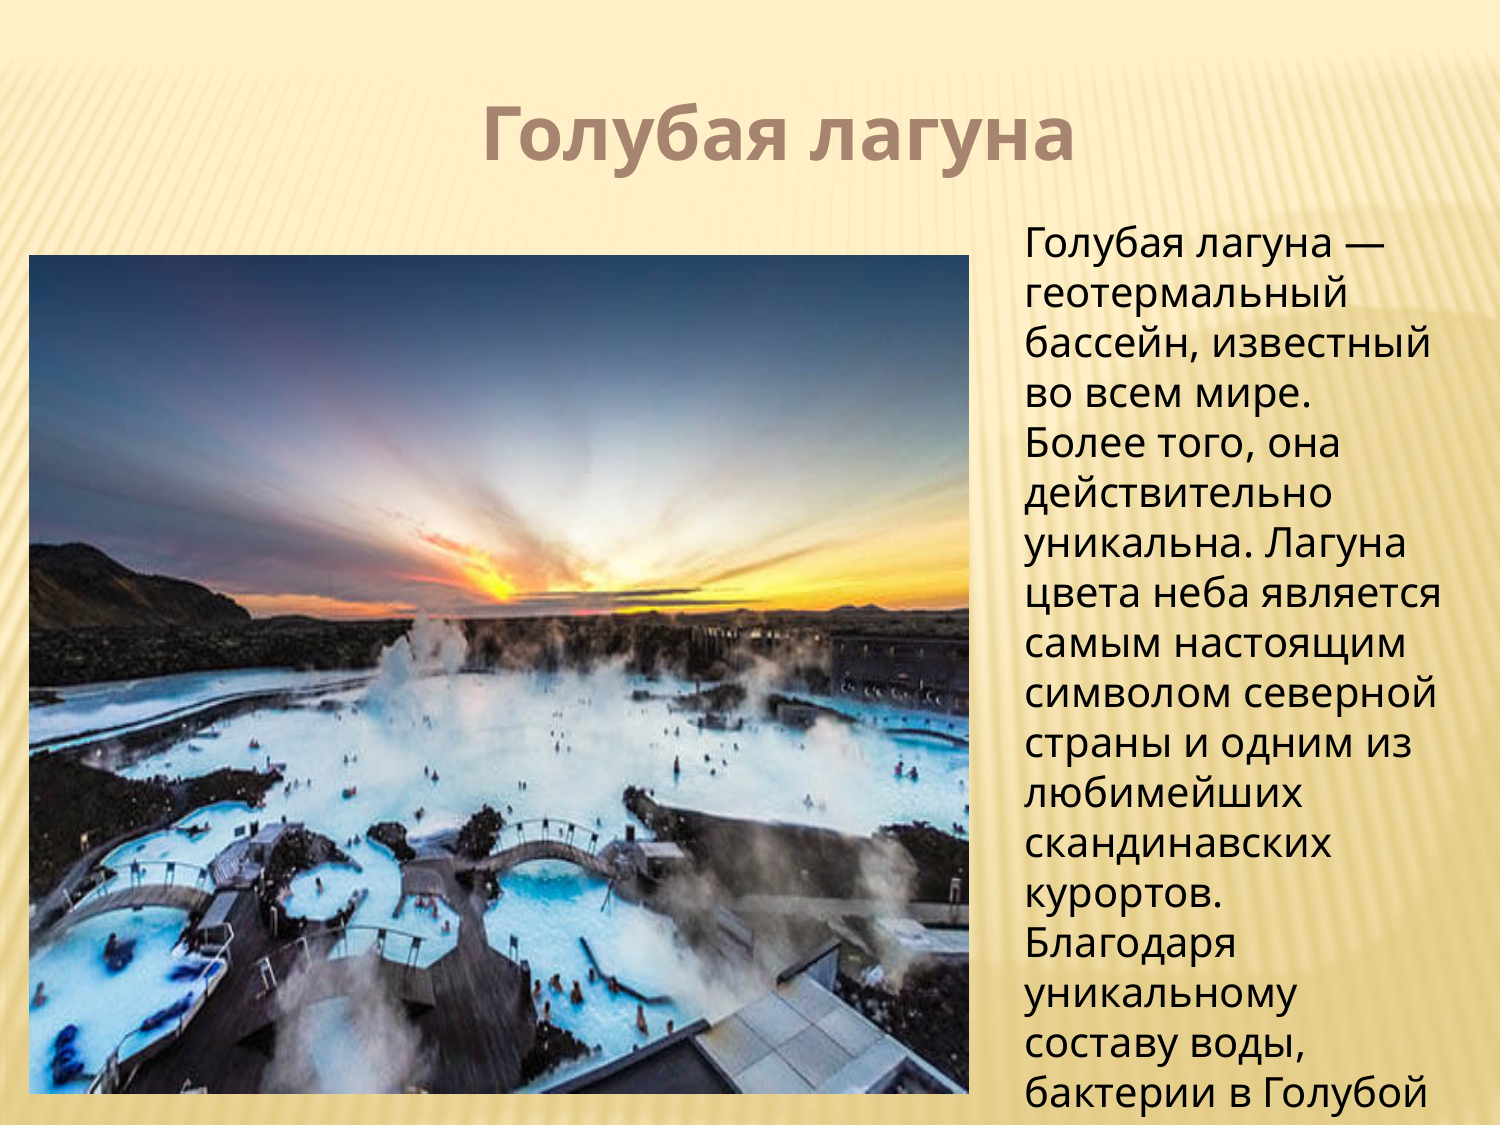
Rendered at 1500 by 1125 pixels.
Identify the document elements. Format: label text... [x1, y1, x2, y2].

text_box Голубая лагуна [242, 78, 1317, 183]
picture [29, 254, 970, 1095]
text_box Голубая лагуна — геотермальный бассейн, известный во всем мире. Более того, она действительно уникальна. Лагуна цвета неба является самым настоящим символом северной страны и одним из любимейших скандинавских курортов. Благодаря уникальному составу воды, бактерии в Голубой лагуне просто не выживают. [1009, 208, 1459, 1125]
